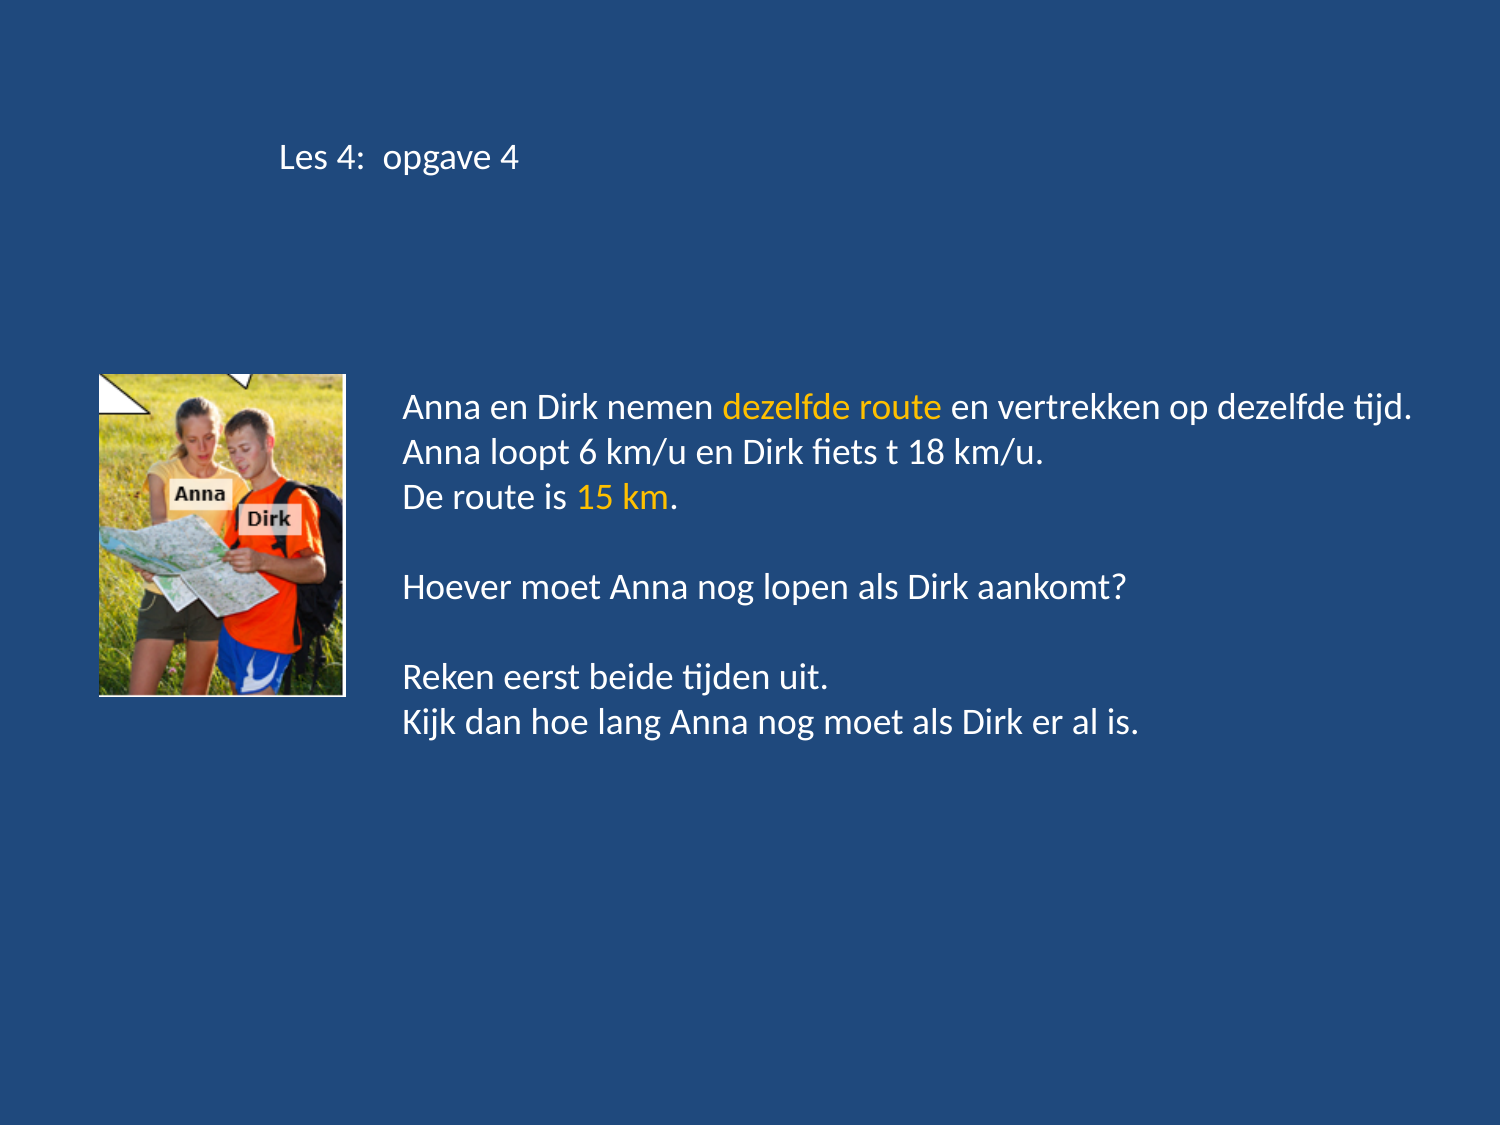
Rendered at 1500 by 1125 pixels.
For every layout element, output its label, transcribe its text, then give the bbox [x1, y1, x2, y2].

text_box Les 4: opgave 4 [264, 124, 543, 185]
picture [99, 374, 346, 697]
text_box Anna en Dirk nemen dezelfde route en vertrekken op dezelfde tijd. Anna loopt 6 km/u en Dirk fiets t 18 km/u. De route is 15 km. Hoever moet Anna nog lopen als Dirk aankomt? Reken eerst beide tijden uit. Kijk dan hoe lang Anna nog moet als Dirk er al is. [387, 374, 1463, 750]
